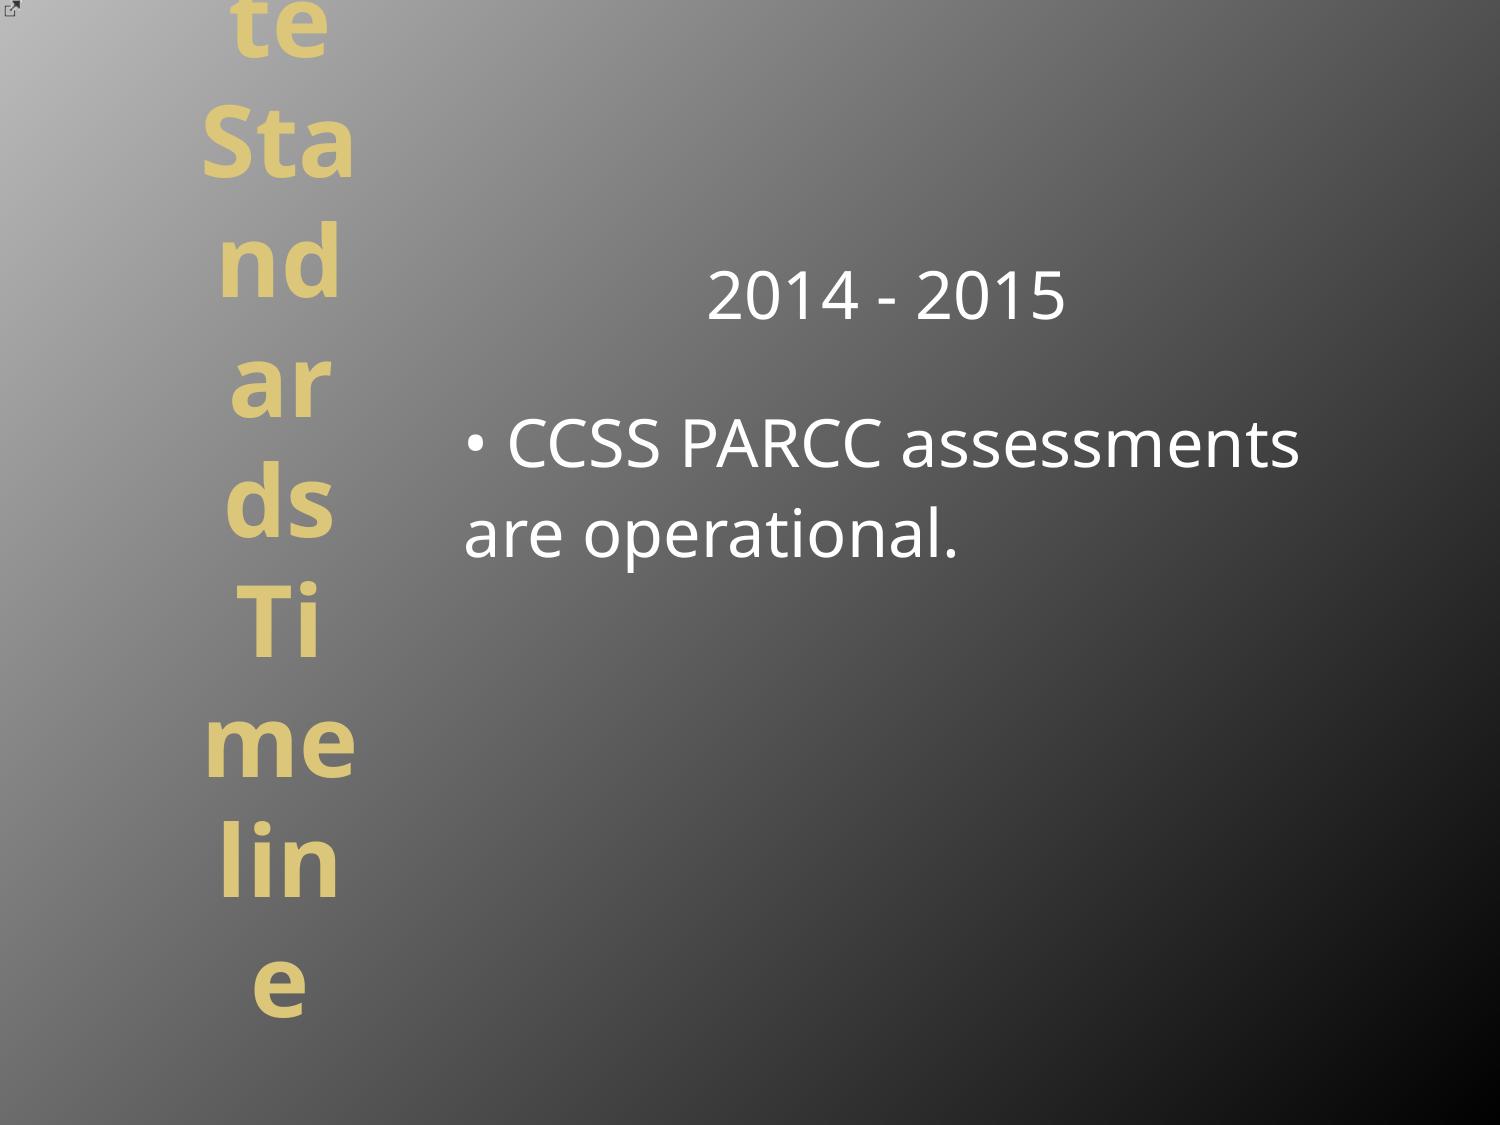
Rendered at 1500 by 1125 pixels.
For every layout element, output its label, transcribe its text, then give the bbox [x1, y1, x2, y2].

title Common Core State Standards Timeline [200, 75, 375, 1038]
table_header 2014 - 2015 [463, 212, 1313, 375]
picture [0, 0, 22, 22]
table_cell • CCSS PARCC assessments are operational. [463, 375, 1313, 598]
